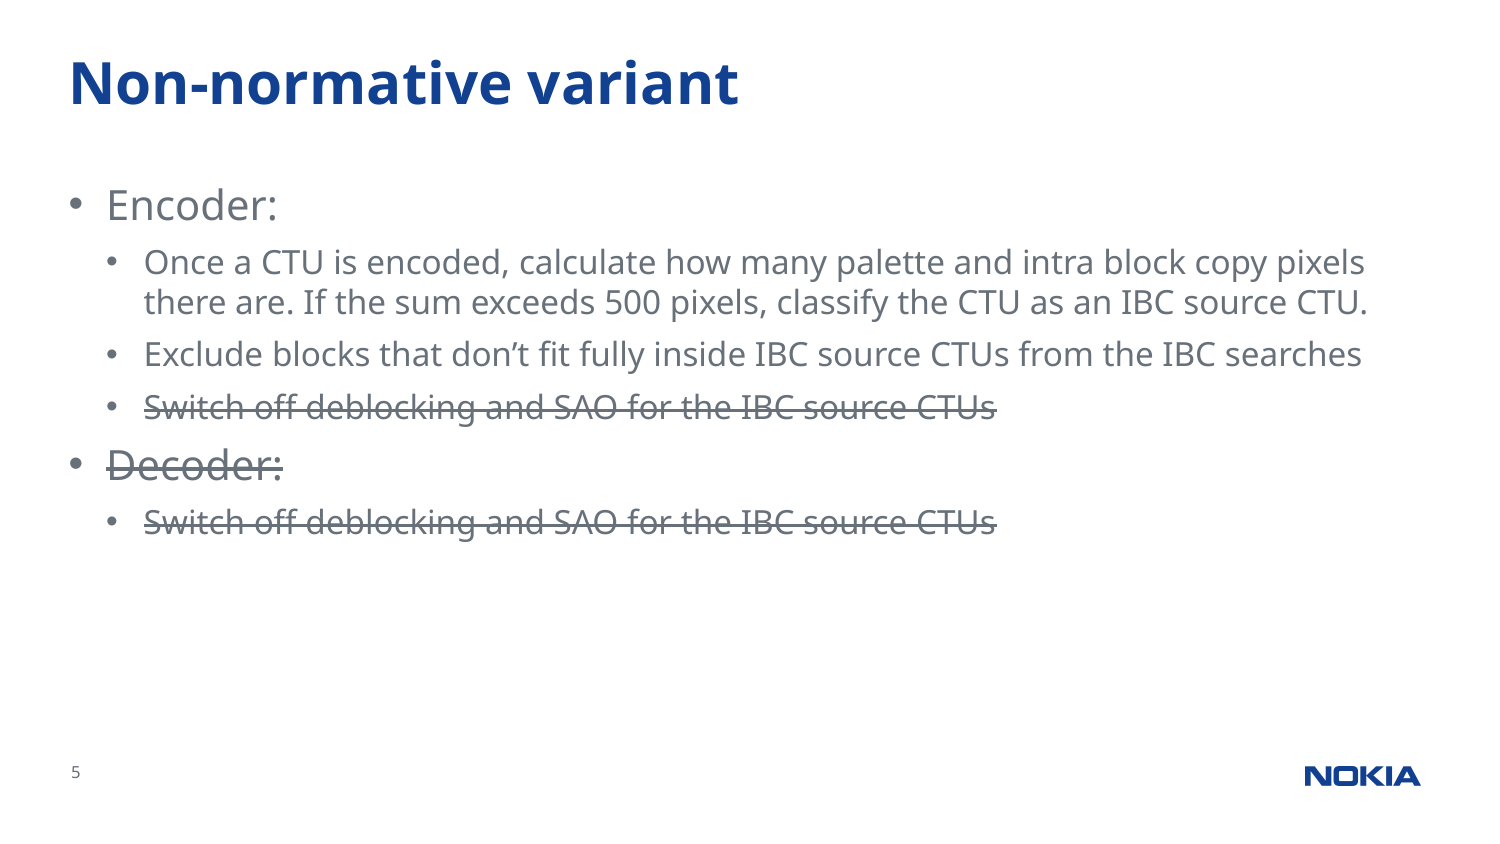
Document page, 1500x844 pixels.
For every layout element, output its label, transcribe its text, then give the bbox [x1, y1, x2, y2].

picture [1305, 766, 1421, 786]
title Non-normative variant [68, 45, 1419, 98]
list Encoder: Once a CTU is encoded, calculate how many palette and intra block copy pixels there are. If the sum exceeds 500 pixels, classify the CTU as an IBC source CTU. Exclude blocks that don’t fit fully inside IBC source CTUs from the IBC searches Switch off deblocking and SAO for the IBC source CTUs Decoder: Switch off deblocking and SAO for the IBC source CTUs [68, 178, 1419, 722]
